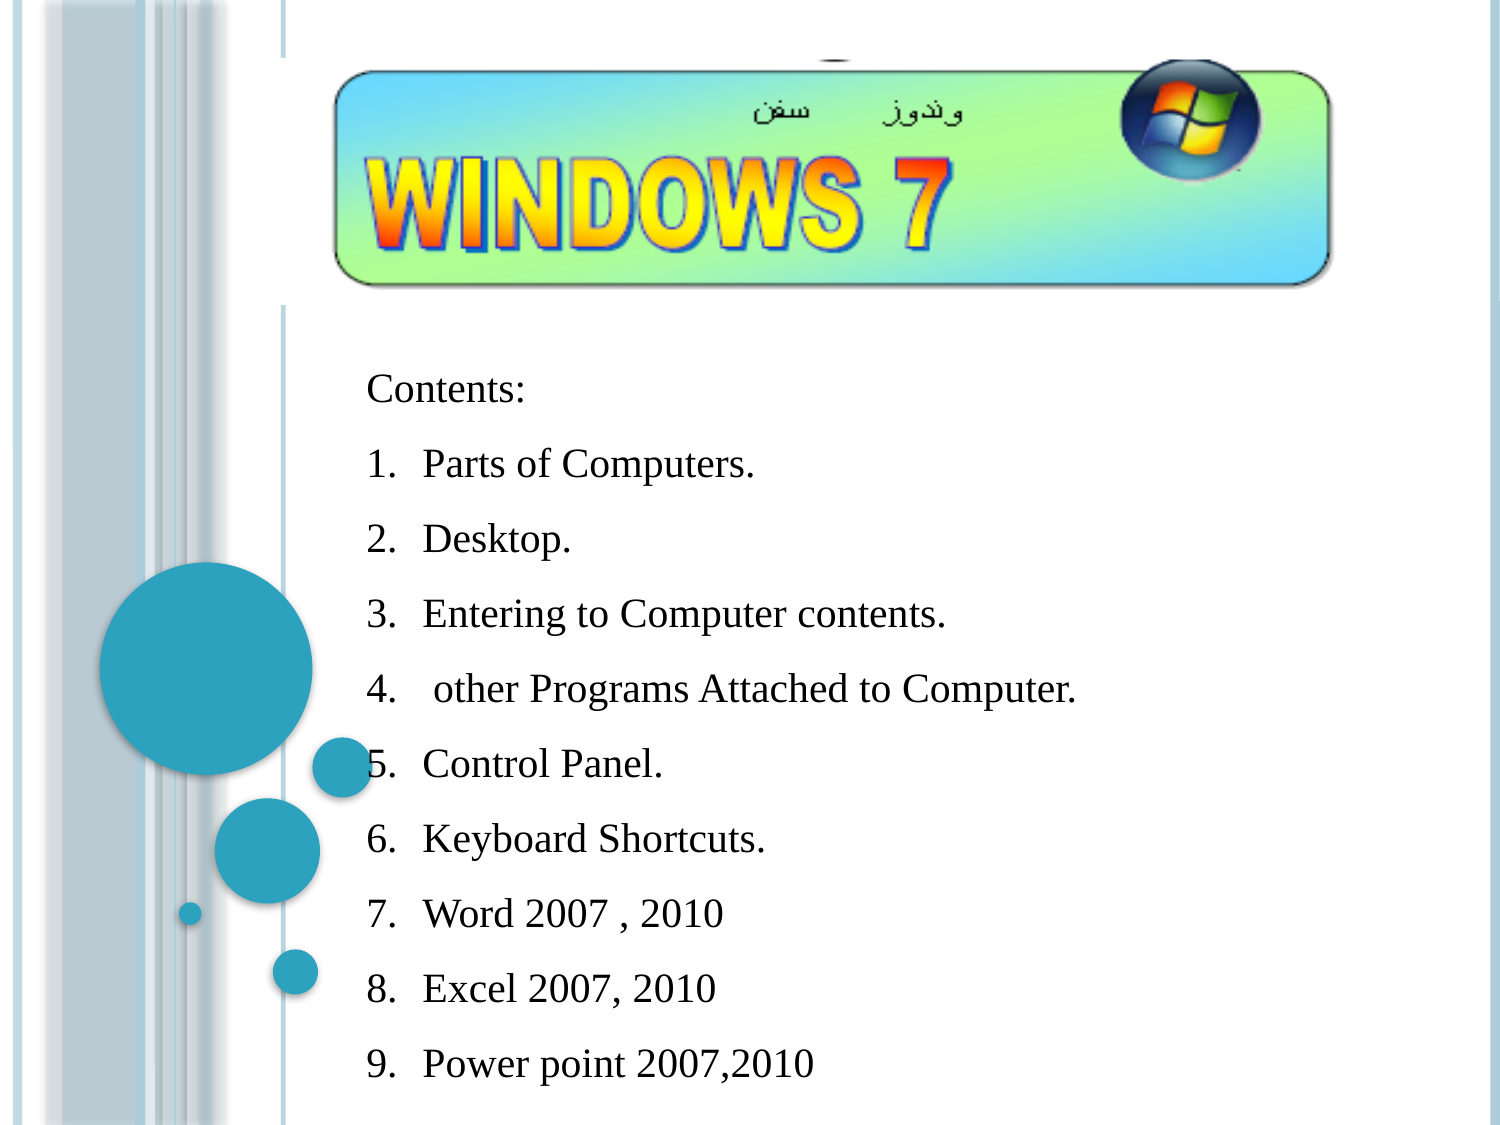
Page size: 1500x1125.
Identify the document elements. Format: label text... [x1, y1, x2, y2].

picture [268, 58, 1372, 306]
text_box Contents: Parts of Computers. Desktop. Entering to Computer contents. other Programs Attached to Computer. Control Panel. Keyboard Shortcuts. Word 2007 , 2010 Excel 2007, 2010 Power point 2007,2010 [351, 328, 1336, 1093]
